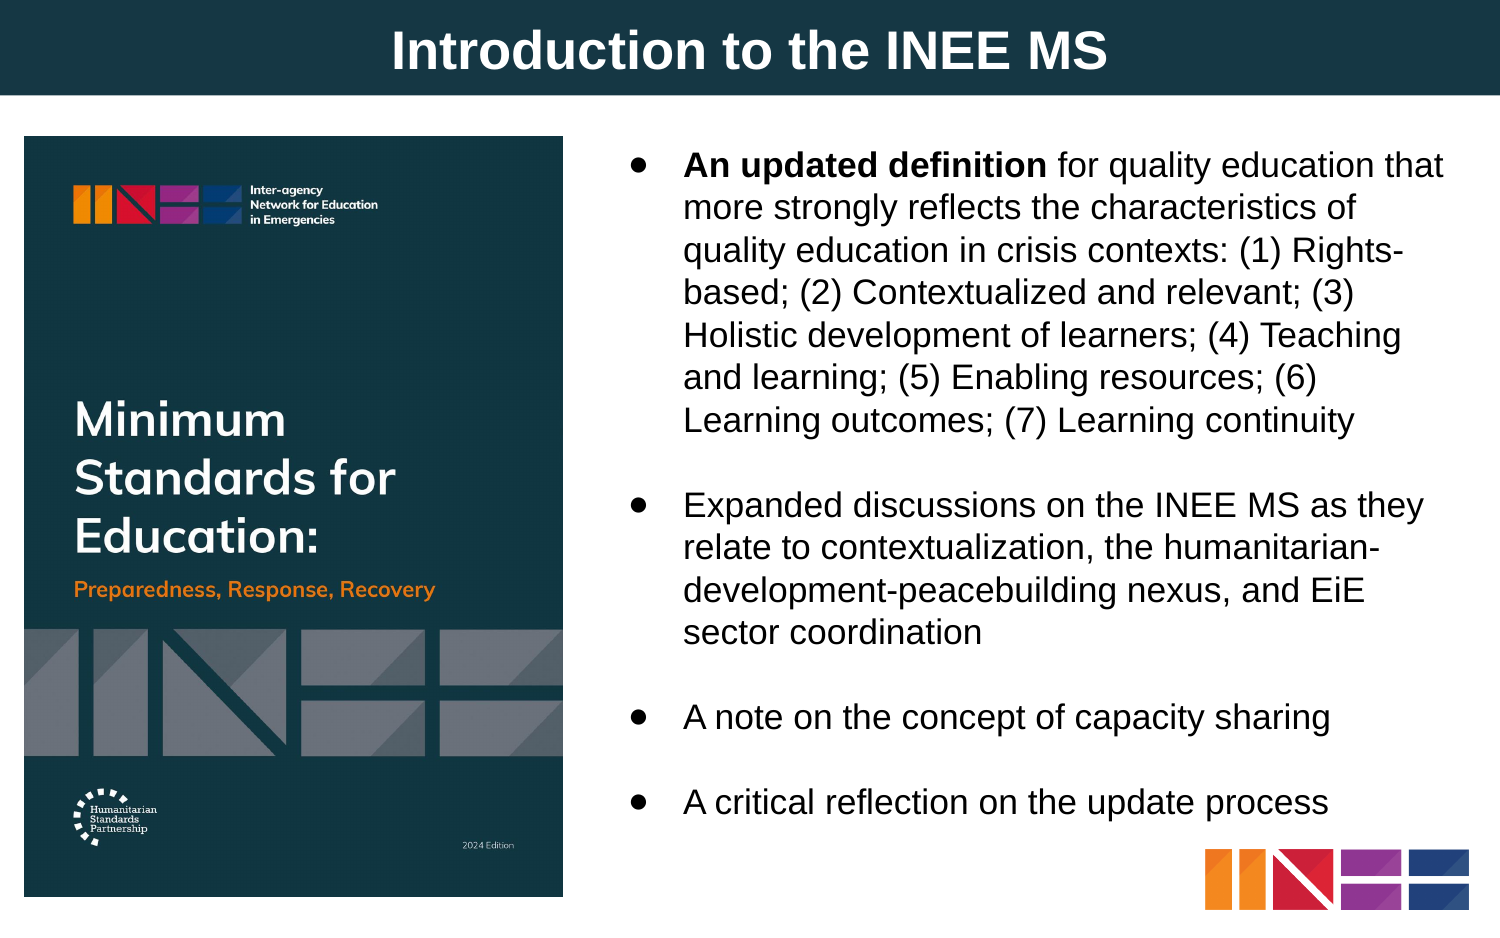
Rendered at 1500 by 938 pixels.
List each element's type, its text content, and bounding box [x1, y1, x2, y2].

picture [24, 136, 563, 897]
picture [1205, 849, 1469, 910]
list An updated definition for quality education that more strongly reflects the characteristics of quality education in crisis contexts: (1) Rights-based; (2) Contextualized and relevant; (3) Holistic development of learners; (4) Teaching and learning; (5) Enabling resources; (6) Learning outcomes; (7) Learning continuity Expanded discussions on the INEE MS as they relate to contextualization, the humanitarian-development-peacebuilding nexus, and EiE sector coordination A note on the concept of capacity sharing A critical reflection on the update process [593, 126, 1479, 825]
title Introduction to the INEE MS [0, 0, 1500, 96]
